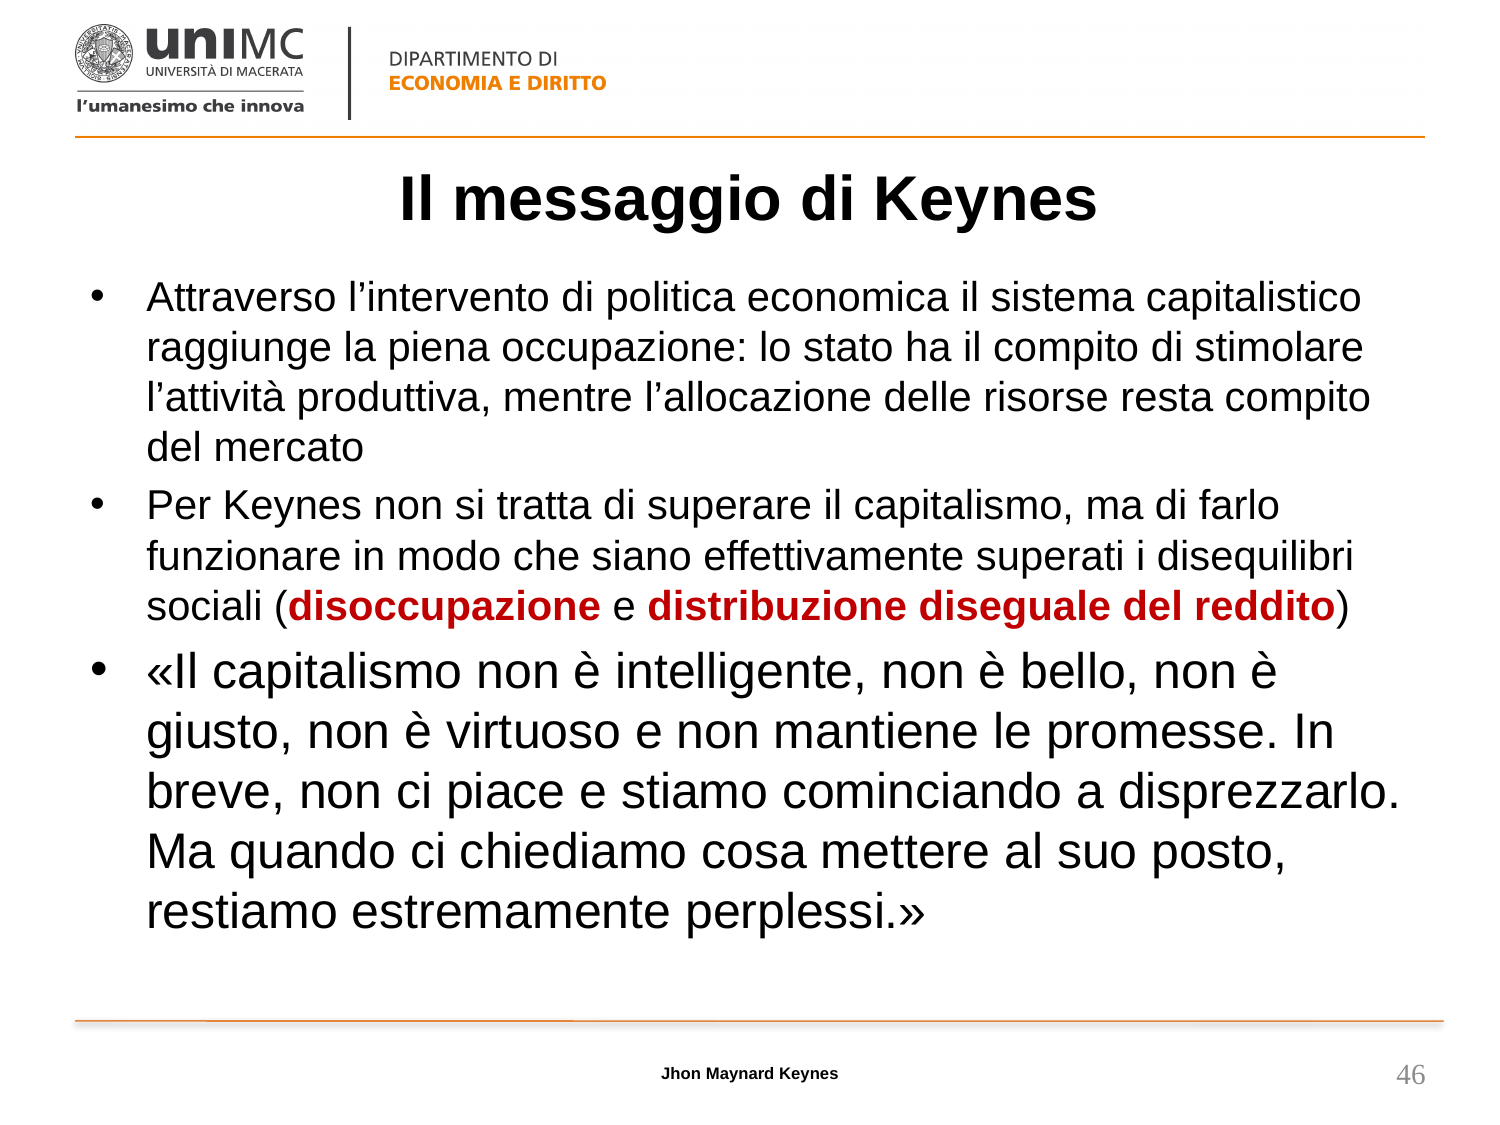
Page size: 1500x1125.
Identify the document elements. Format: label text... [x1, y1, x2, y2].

picture [75, 24, 1425, 138]
title Il messaggio di Keynes [75, 149, 1425, 241]
slide_number 46 [1091, 1042, 1442, 1103]
list Attraverso l’intervento di politica economica il sistema capitalistico raggiunge la piena occupazione: lo stato ha il compito di stimolare l’attività produttiva, mentre l’allocazione delle risorse resta compito del mercato Per Keynes non si tratta di superare il capitalismo, ma di farlo funzionare in modo che siano effettivamente superati i disequilibri sociali (disoccupazione e distribuzione diseguale del reddito) «Il capitalismo non è intelligente, non è bello, non è giusto, non è virtuoso e non mantiene le promesse. In breve, non ci piace e stiamo cominciando a disprezzarlo. Ma quando ci chiediamo cosa mettere al suo posto, restiamo estremamente perplessi.» [75, 262, 1425, 1005]
footer Jhon Maynard Keynes [512, 1042, 988, 1103]
